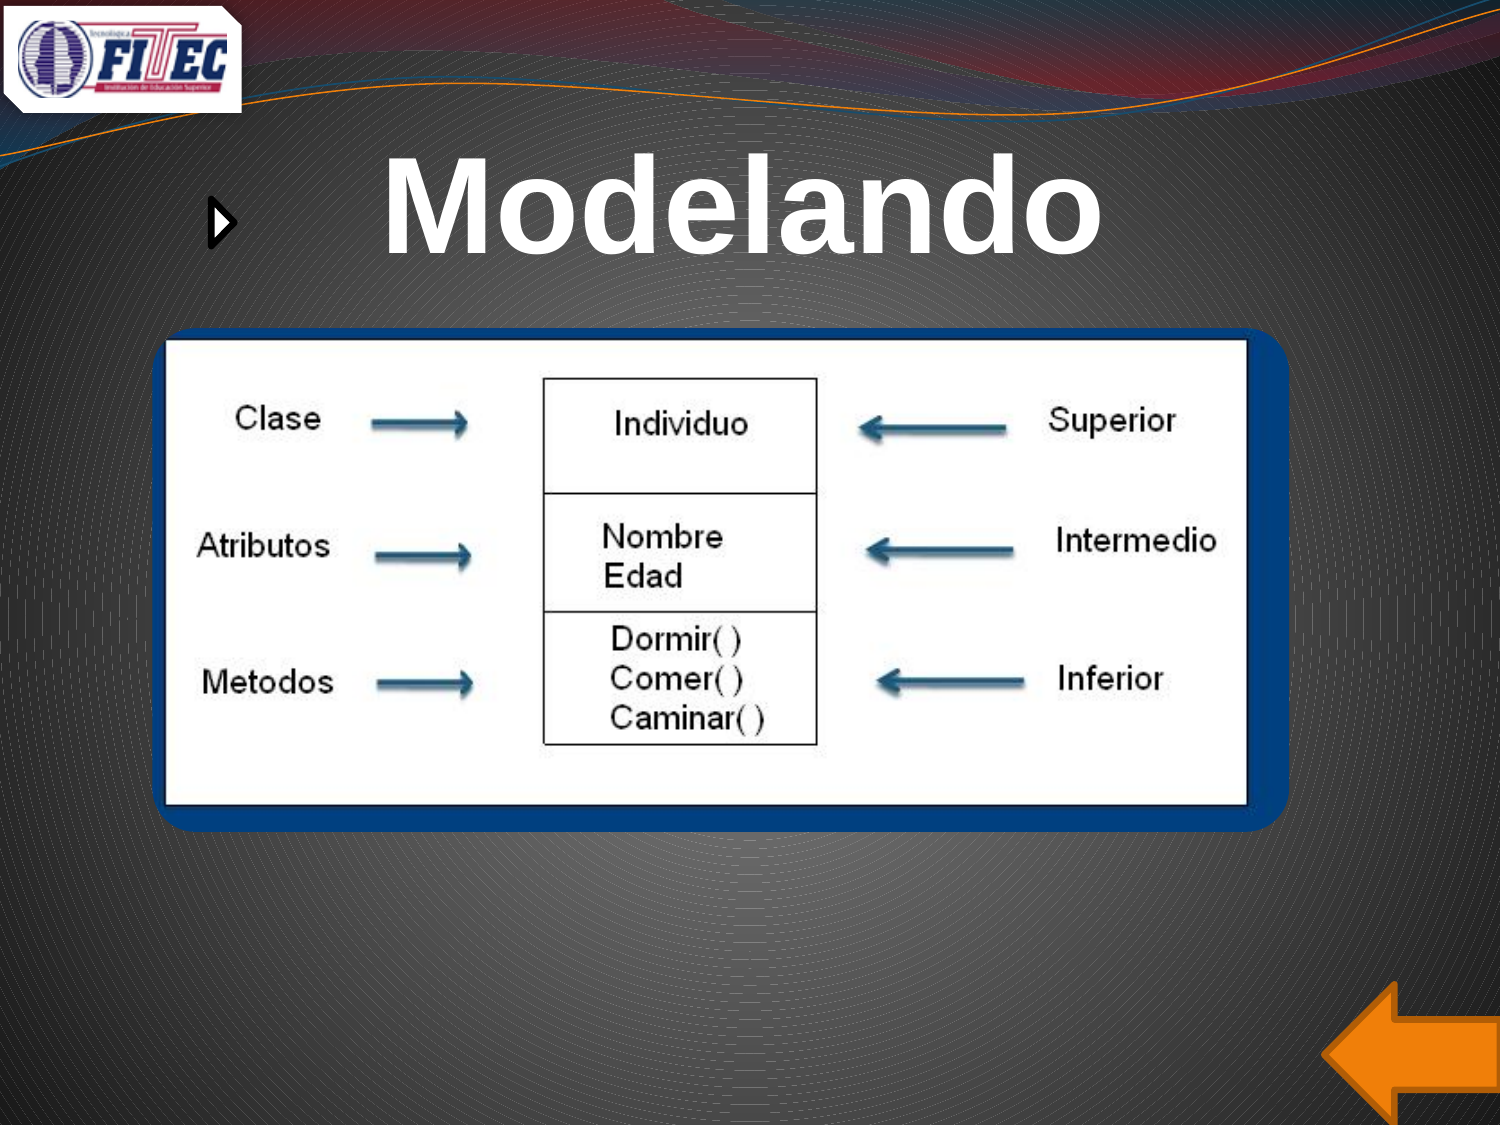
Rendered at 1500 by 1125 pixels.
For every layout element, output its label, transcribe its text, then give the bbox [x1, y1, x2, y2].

text_box [1320, 981, 1500, 1125]
picture [151, 327, 1290, 833]
text_box [207, 195, 238, 250]
text_box Modelando [70, 93, 1421, 282]
picture [10, 12, 235, 106]
